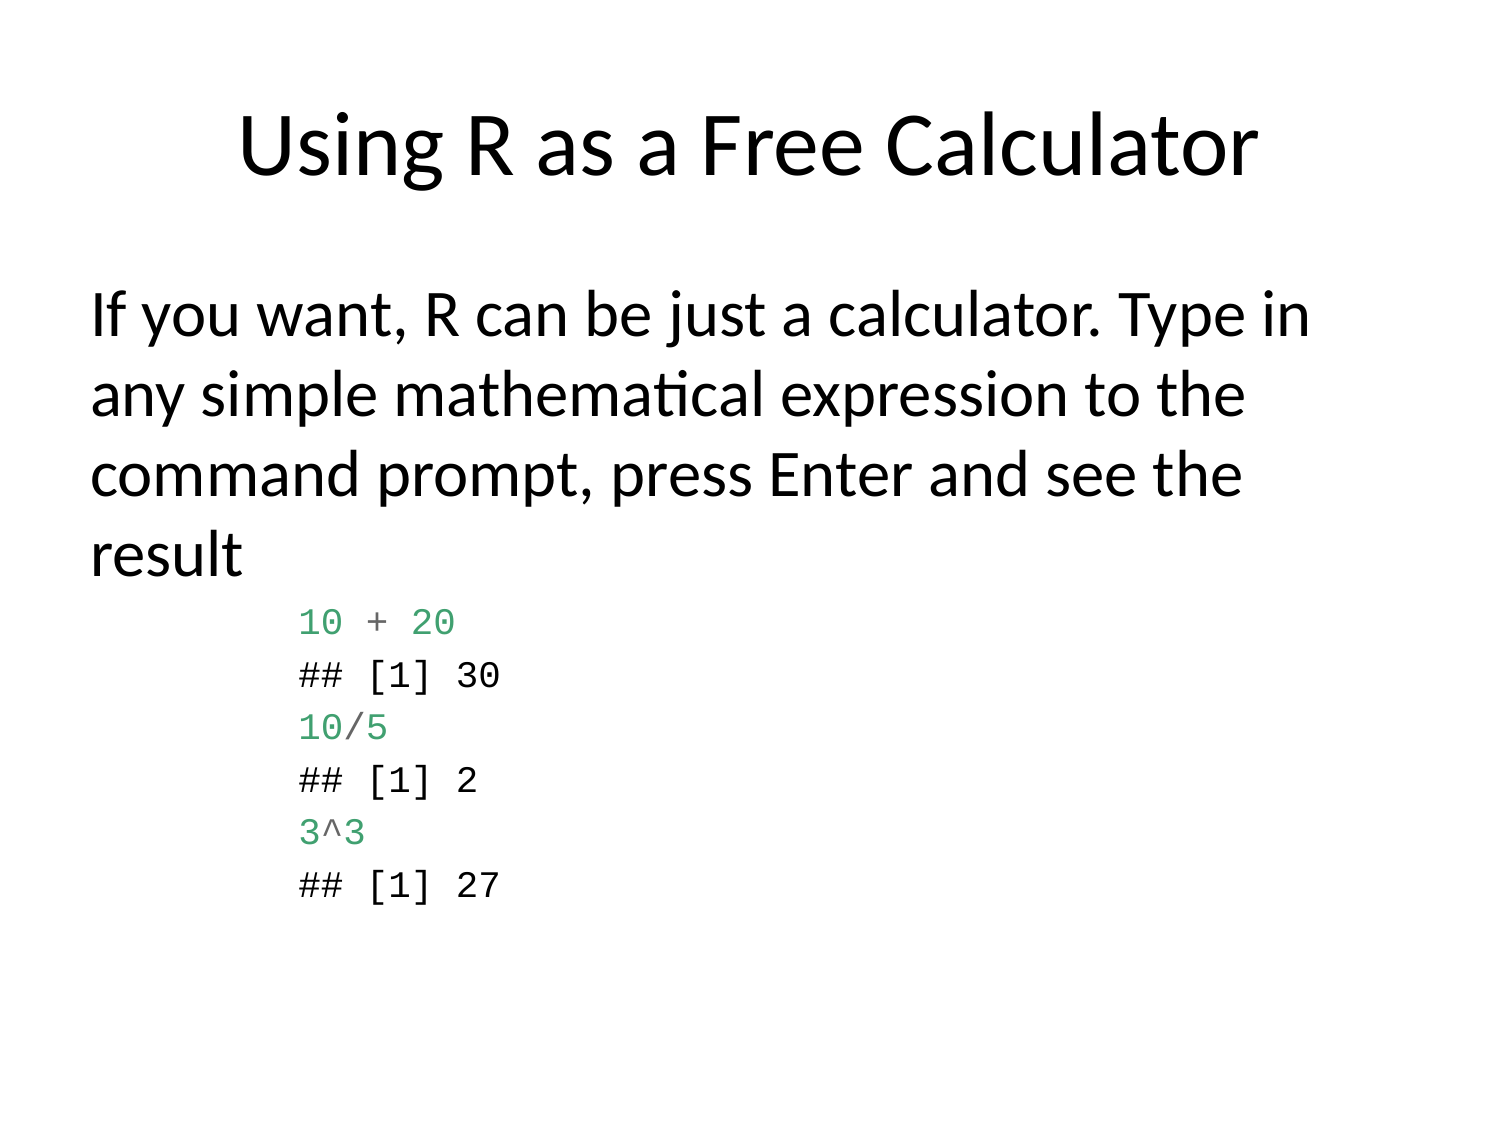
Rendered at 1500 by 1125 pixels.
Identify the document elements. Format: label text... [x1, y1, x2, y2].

list If you want, R can be just a calculator. Type in any simple mathematical expression to the command prompt, press Enter and see the result 10 + 20 ## [1] 30 10/5 ## [1] 2 3^3 ## [1] 27 [75, 262, 1425, 1005]
title Using R as a Free Calculator [75, 45, 1425, 233]
